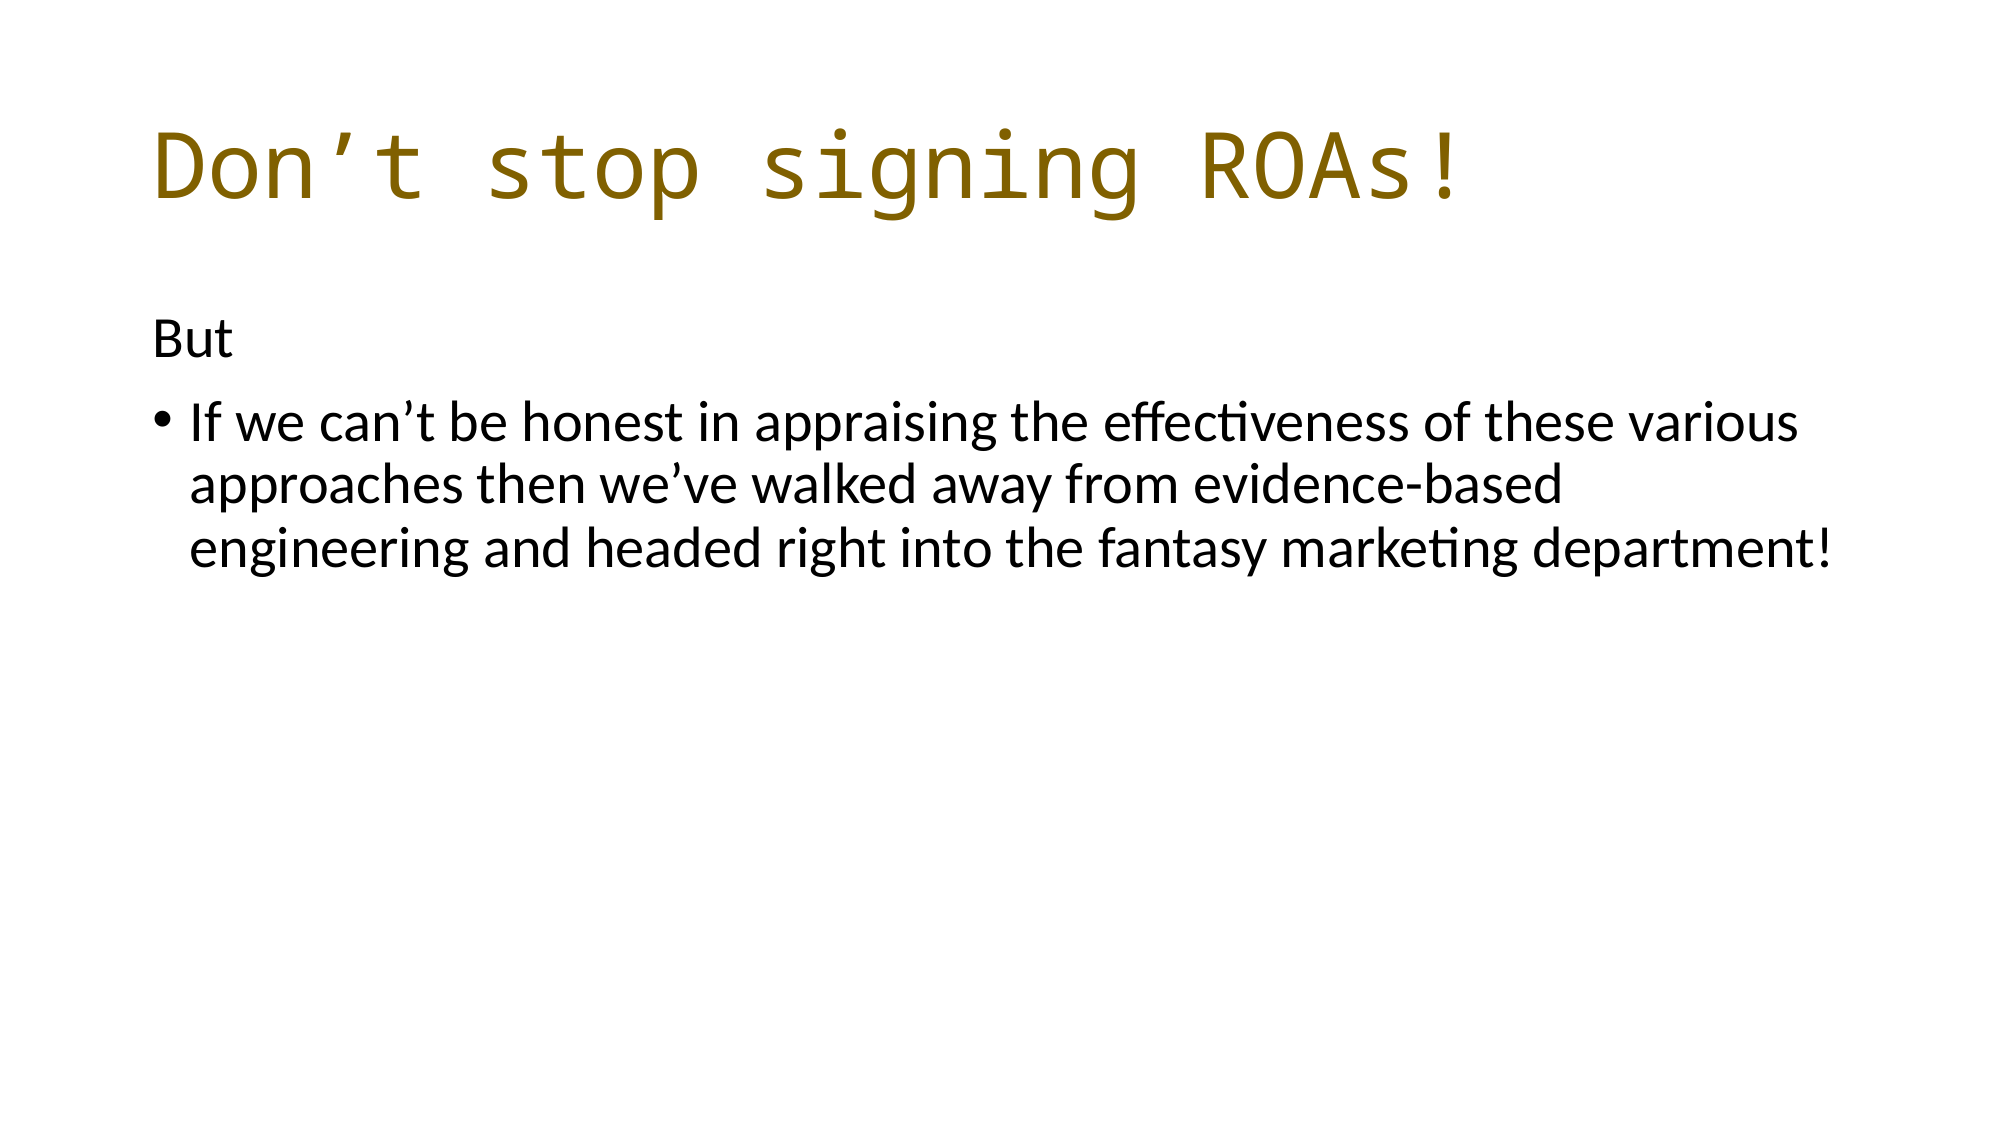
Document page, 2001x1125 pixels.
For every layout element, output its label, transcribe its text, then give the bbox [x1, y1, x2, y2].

title Don’t stop signing ROAs! [137, 59, 1863, 278]
list But If we can’t be honest in appraising the effectiveness of these various approaches then we’ve walked away from evidence-based engineering and headed right into the fantasy marketing department! [137, 299, 1863, 1014]
